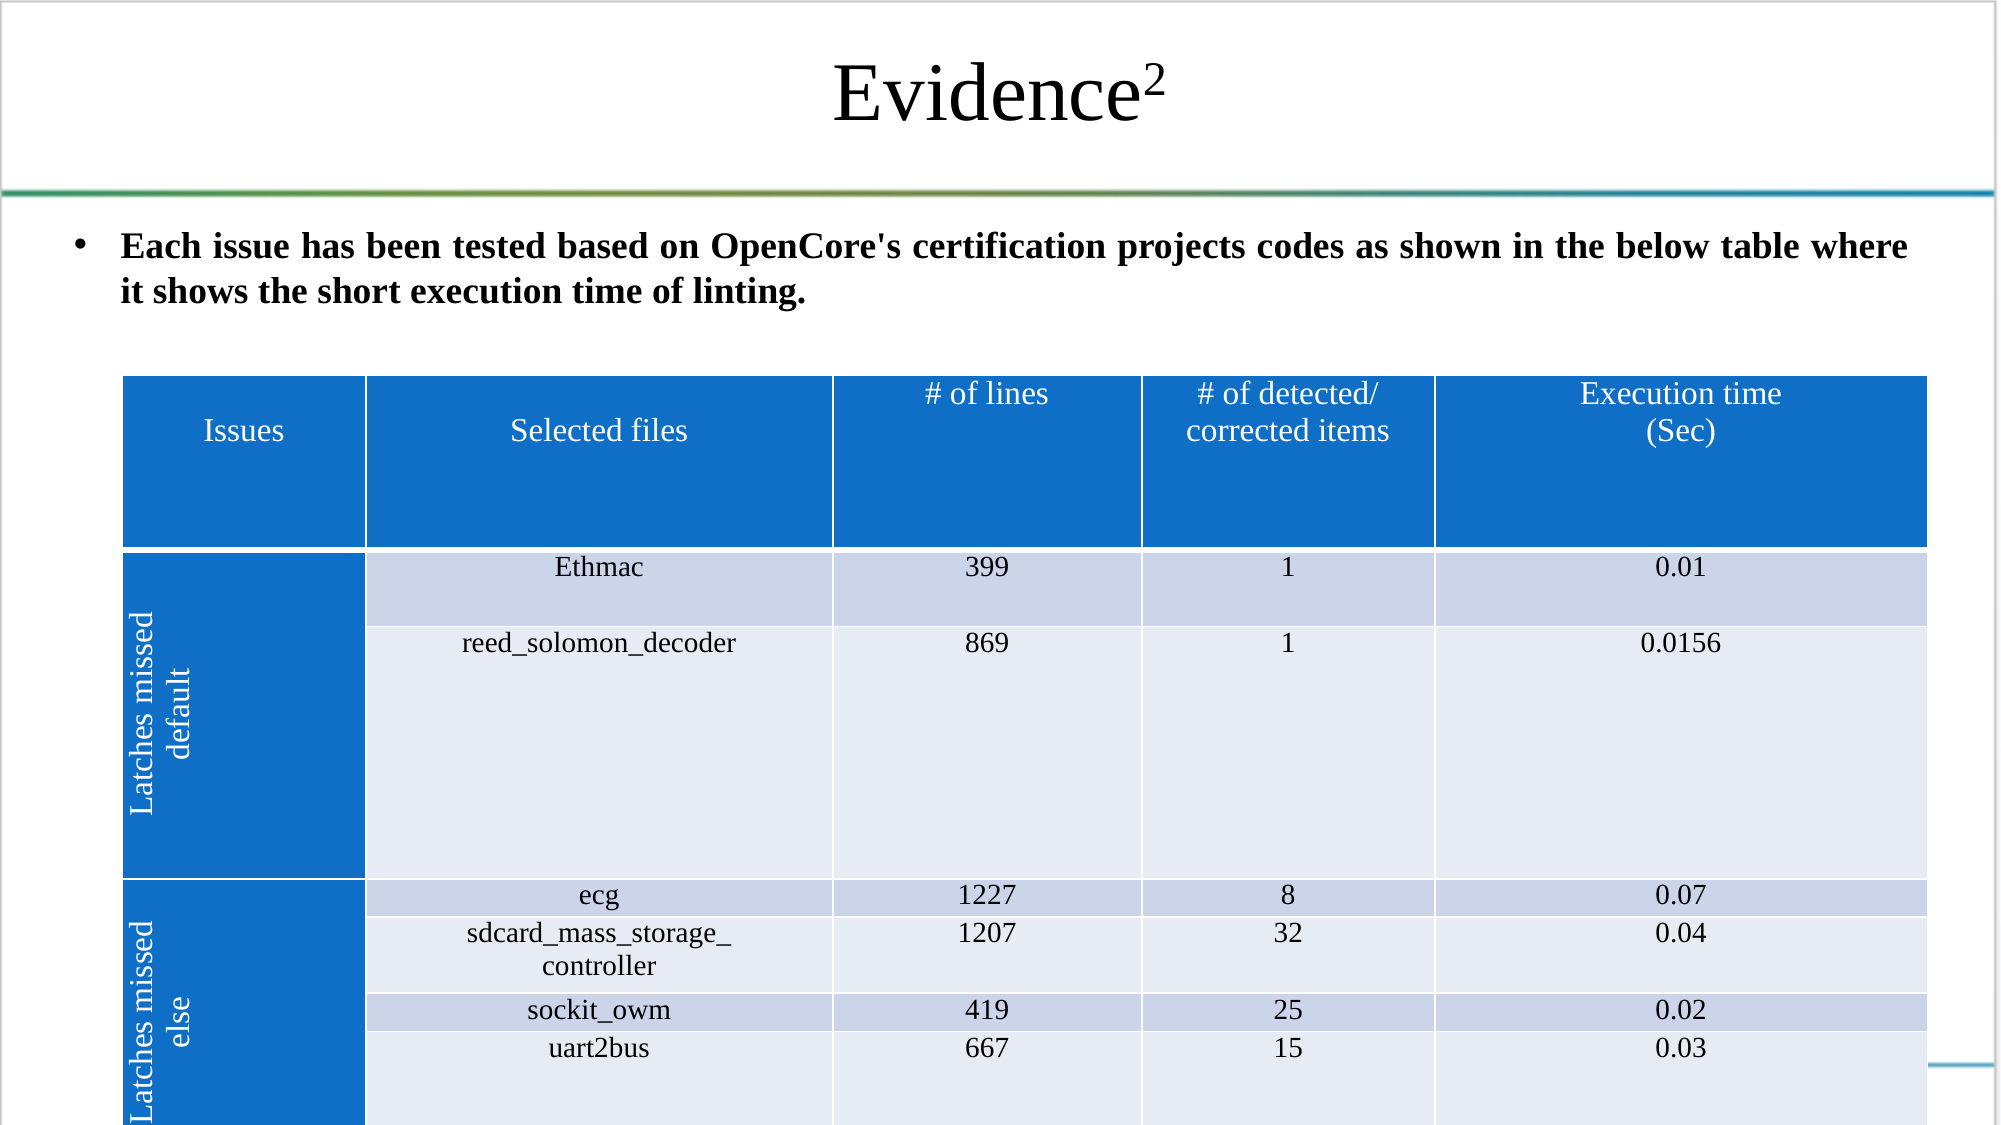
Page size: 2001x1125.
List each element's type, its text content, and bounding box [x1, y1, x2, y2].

table_cell Latches missed else [123, 880, 365, 1125]
table_cell 1227 [834, 880, 1141, 916]
table_cell 15 [1143, 1032, 1434, 1125]
table_cell 667 [834, 1032, 1141, 1125]
table_cell sockit_owm [367, 994, 832, 1031]
table_cell 0.02 [1436, 994, 1927, 1031]
table_header Issues [123, 376, 365, 547]
table_cell 419 [834, 994, 1141, 1031]
table_cell 1 [1143, 553, 1434, 626]
picture [0, 175, 2000, 1125]
table_header # of detected/ corrected items [1143, 376, 1434, 547]
table_cell 1 [1143, 627, 1434, 878]
table_cell sdcard_mass_storage_ controller [367, 918, 832, 992]
table_cell Latches missed default [123, 553, 365, 878]
table_header Selected files [367, 376, 832, 547]
table_cell 0.03 [1436, 1032, 1927, 1125]
table_cell uart2bus [367, 1032, 832, 1125]
table_header # of lines [834, 376, 1141, 547]
table_cell 0.0156 [1436, 627, 1927, 878]
table_cell 399 [834, 553, 1141, 626]
table_cell ecg [367, 880, 832, 916]
table_cell 0.07 [1436, 880, 1927, 916]
table_cell 8 [1143, 880, 1434, 916]
table_cell 1207 [834, 918, 1141, 992]
table_cell 32 [1143, 918, 1434, 992]
table_cell reed_solomon_decoder [367, 627, 832, 878]
table_cell 0.01 [1436, 553, 1927, 626]
table_cell 25 [1143, 994, 1434, 1031]
title Evidence2 [0, 0, 2000, 175]
table_cell 0.04 [1436, 918, 1927, 992]
table_cell Ethmac [367, 553, 832, 626]
table_header Execution time (Sec) [1436, 376, 1927, 547]
text_box Each issue has been tested based on OpenCore's certification projects codes as shown in the below table where it shows the short execution time of linting. [58, 213, 1925, 319]
table_cell 869 [834, 627, 1141, 878]
